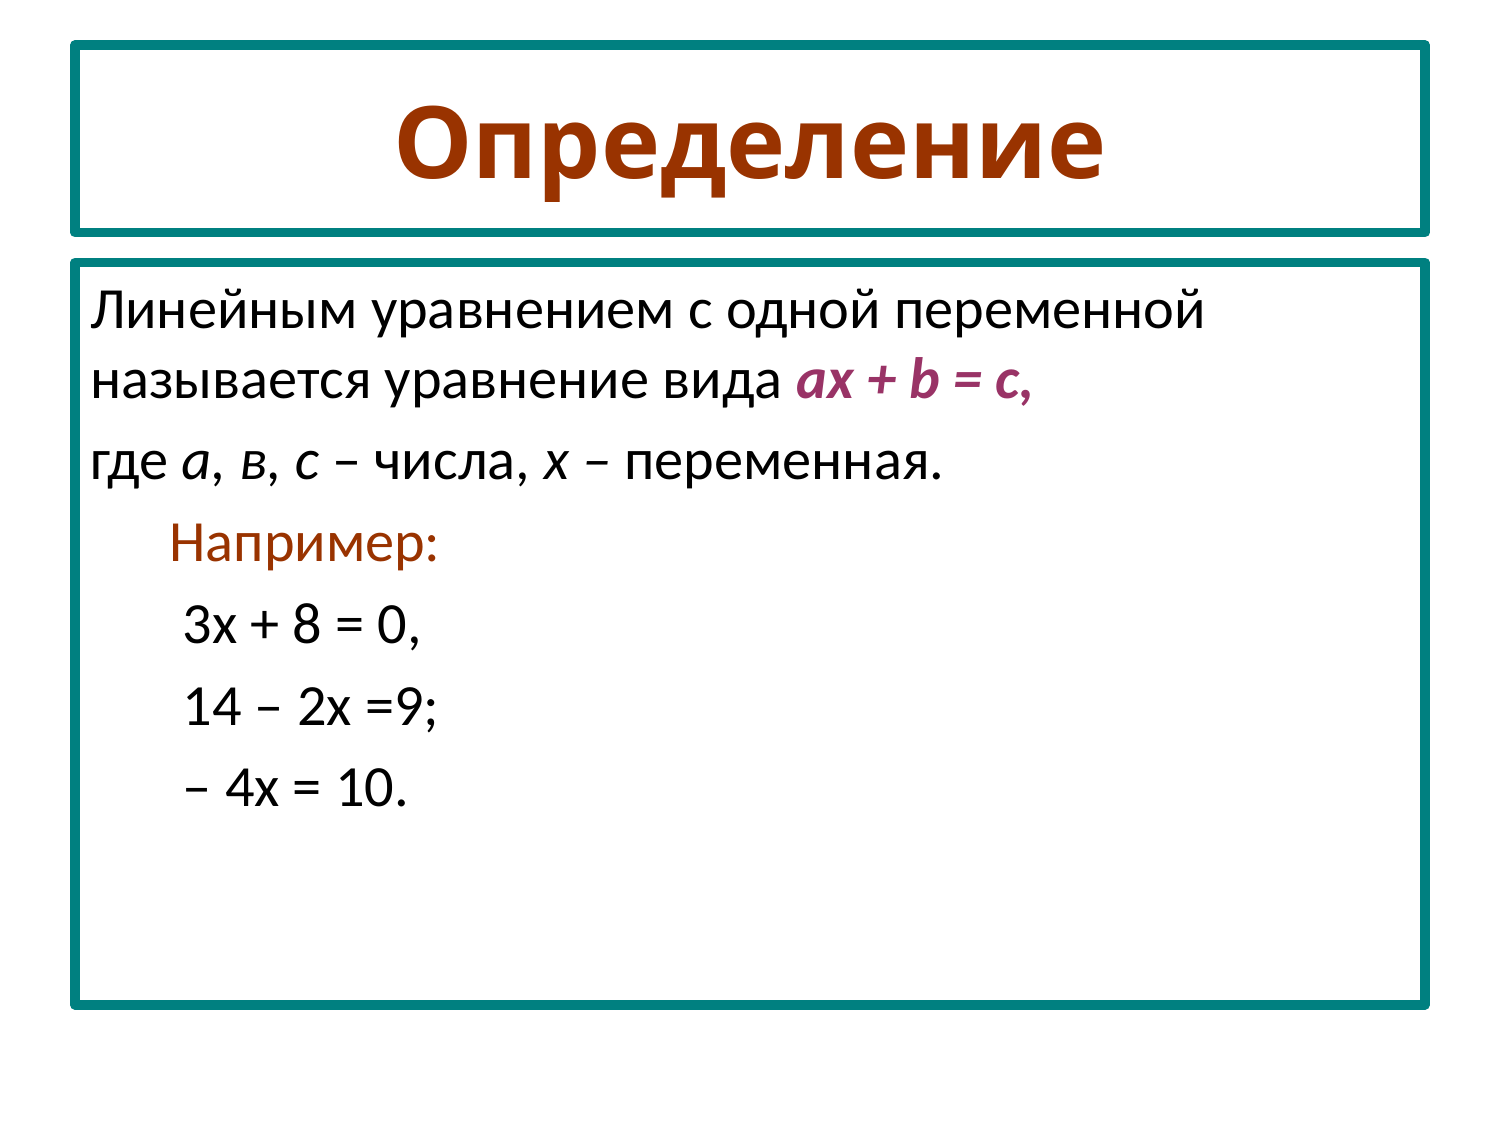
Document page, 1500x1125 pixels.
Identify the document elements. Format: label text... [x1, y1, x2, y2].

list Линейным уравнением с одной переменной называется уравнение вида aх + b = с, где а, в, с – числа, х – переменная. Например: 3х + 8 = 0, 14 – 2х =9; – 4х = 10. [75, 262, 1425, 1005]
title Определение [75, 45, 1425, 233]
